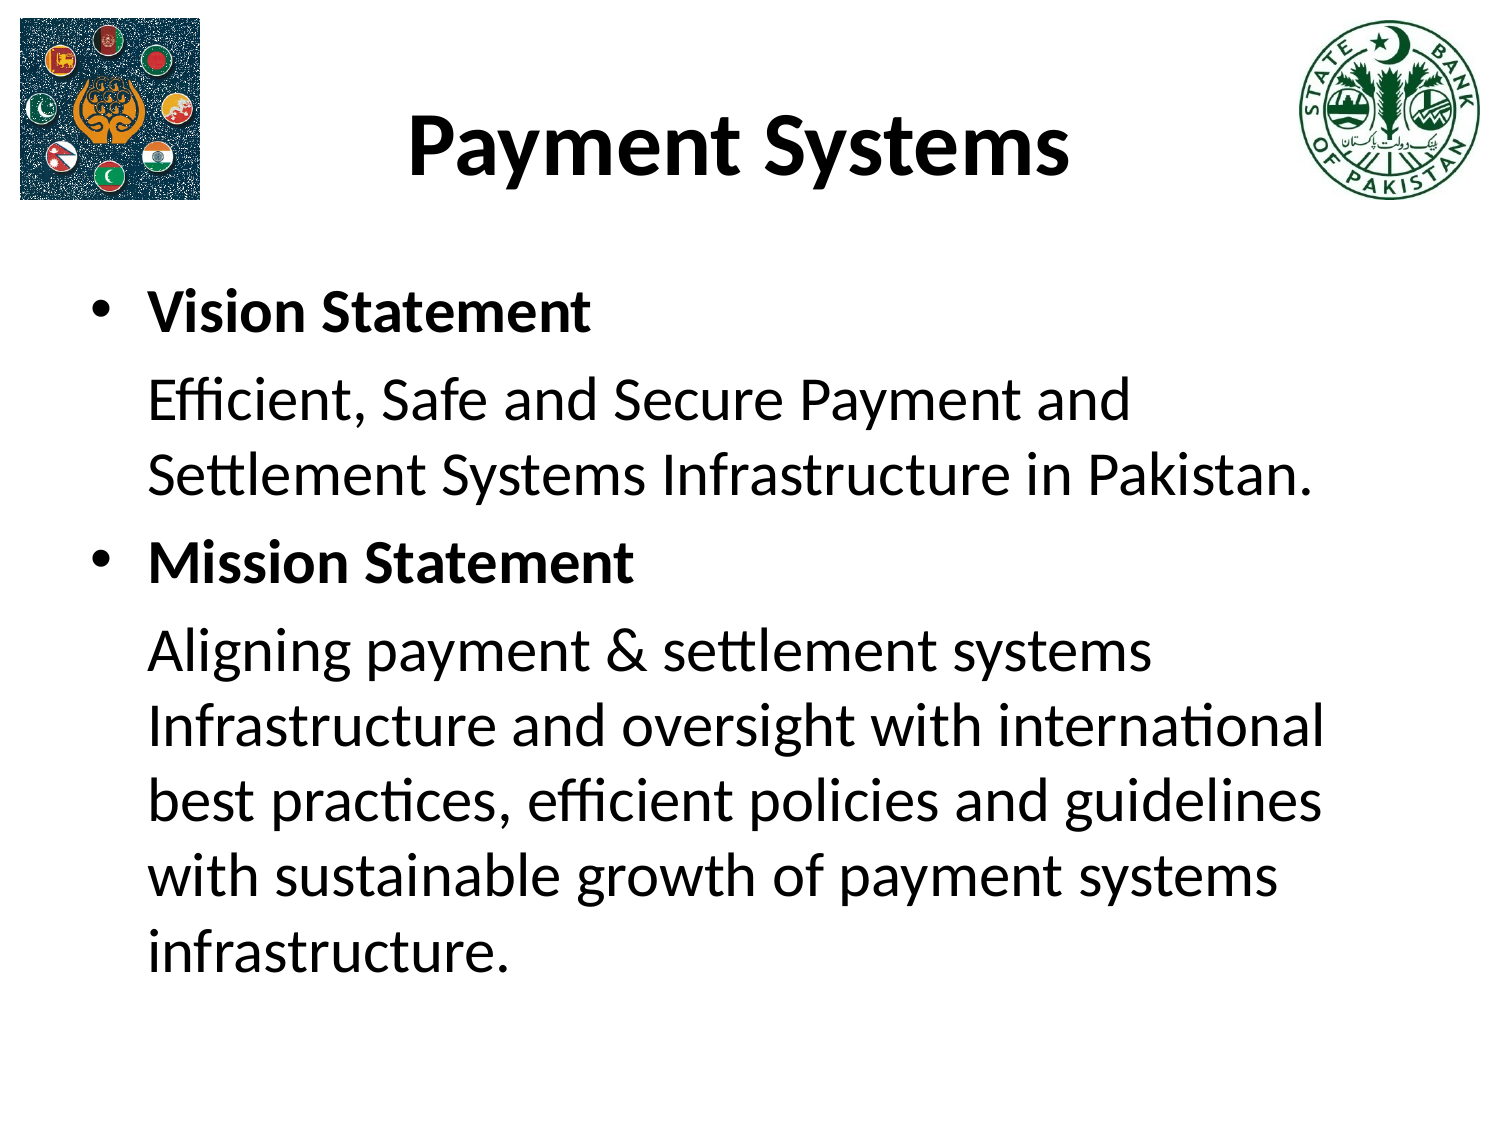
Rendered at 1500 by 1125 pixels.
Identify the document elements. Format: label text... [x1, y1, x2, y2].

title Payment Systems [75, 45, 1425, 233]
list Vision Statement Efficient, Safe and Secure Payment and Settlement Systems Infrastructure in Pakistan. Mission Statement Aligning payment & settlement systems Infrastructure and oversight with international best practices, efficient policies and guidelines with sustainable growth of payment systems infrastructure. [75, 262, 1425, 1005]
picture [19, 87, 24, 107]
picture [83, 172, 89, 184]
picture [141, 131, 176, 177]
picture [166, 129, 172, 137]
picture [46, 193, 61, 201]
picture [84, 148, 127, 197]
picture [28, 152, 32, 163]
picture [19, 34, 146, 201]
picture [160, 84, 195, 130]
picture [141, 44, 176, 82]
picture [19, 181, 26, 189]
picture [64, 18, 75, 26]
picture [32, 197, 43, 201]
picture [89, 18, 127, 61]
picture [85, 196, 104, 201]
picture [1299, 19, 1480, 201]
picture [42, 188, 47, 197]
